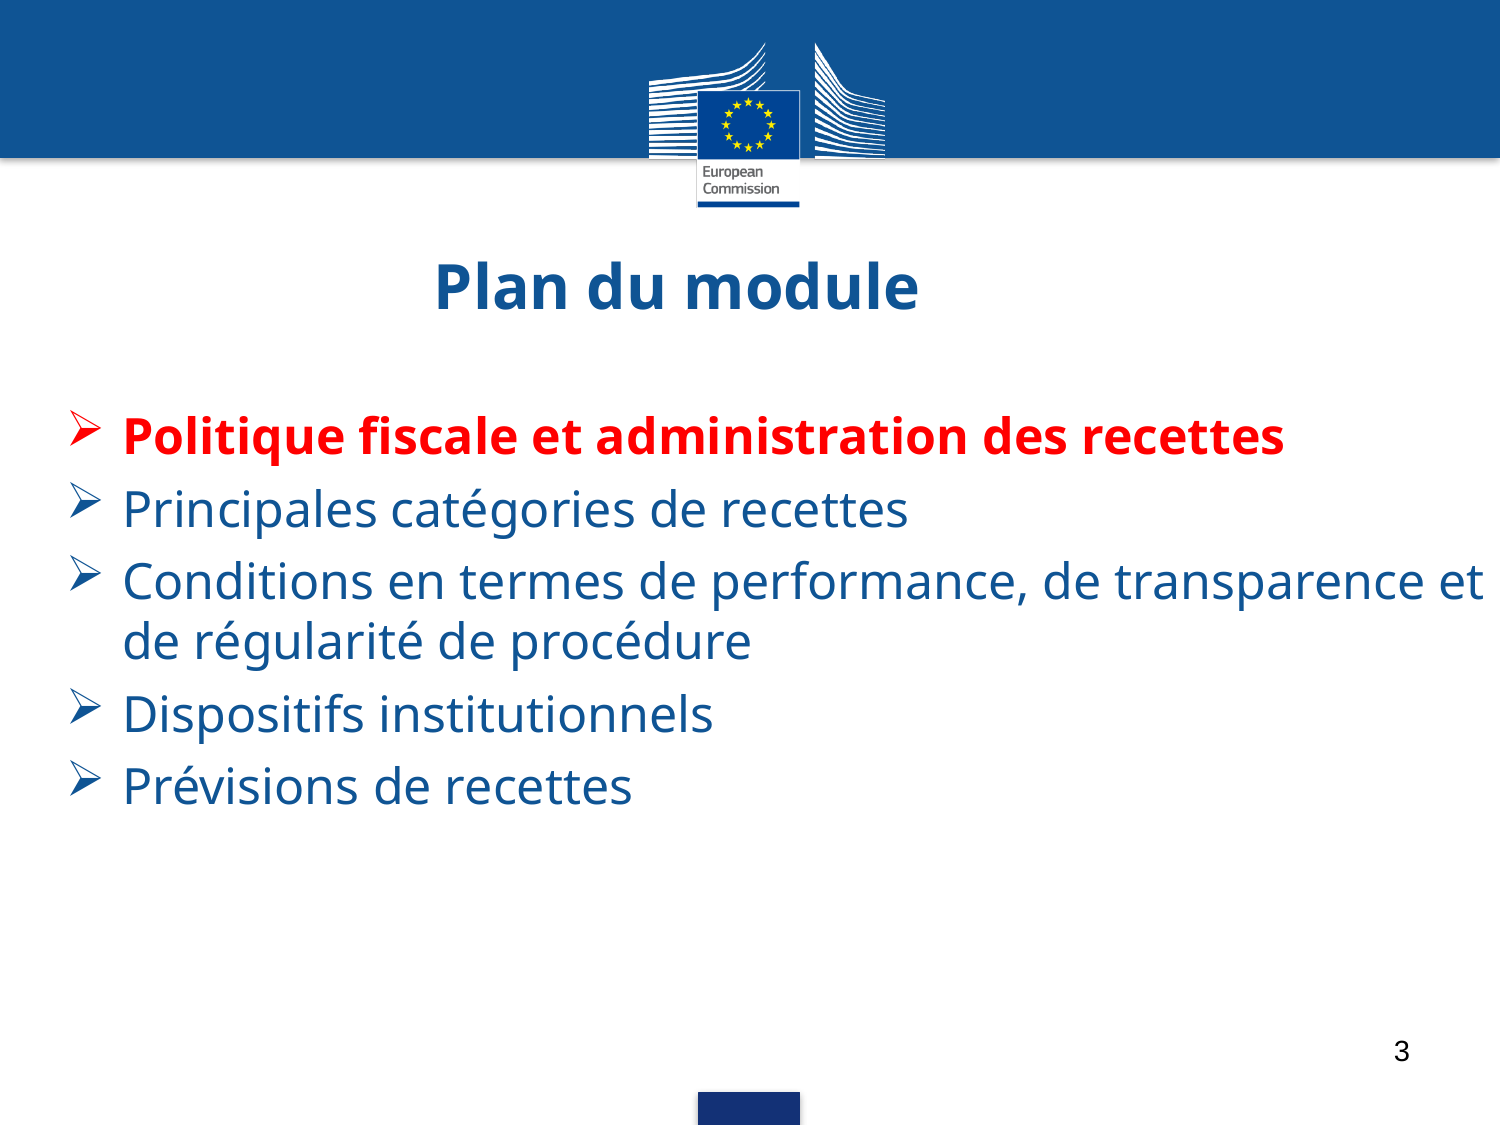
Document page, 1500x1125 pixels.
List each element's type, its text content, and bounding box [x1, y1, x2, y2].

list Politique fiscale et administration des recettes Principales catégories de recettes Conditions en termes de performance, de transparence et de régularité de procédure Dispositifs institutionnels Prévisions de recettes [50, 396, 1500, 1002]
picture [649, 42, 885, 190]
slide_number 3 [1074, 1024, 1426, 1103]
title Plan du module [359, 190, 1076, 379]
